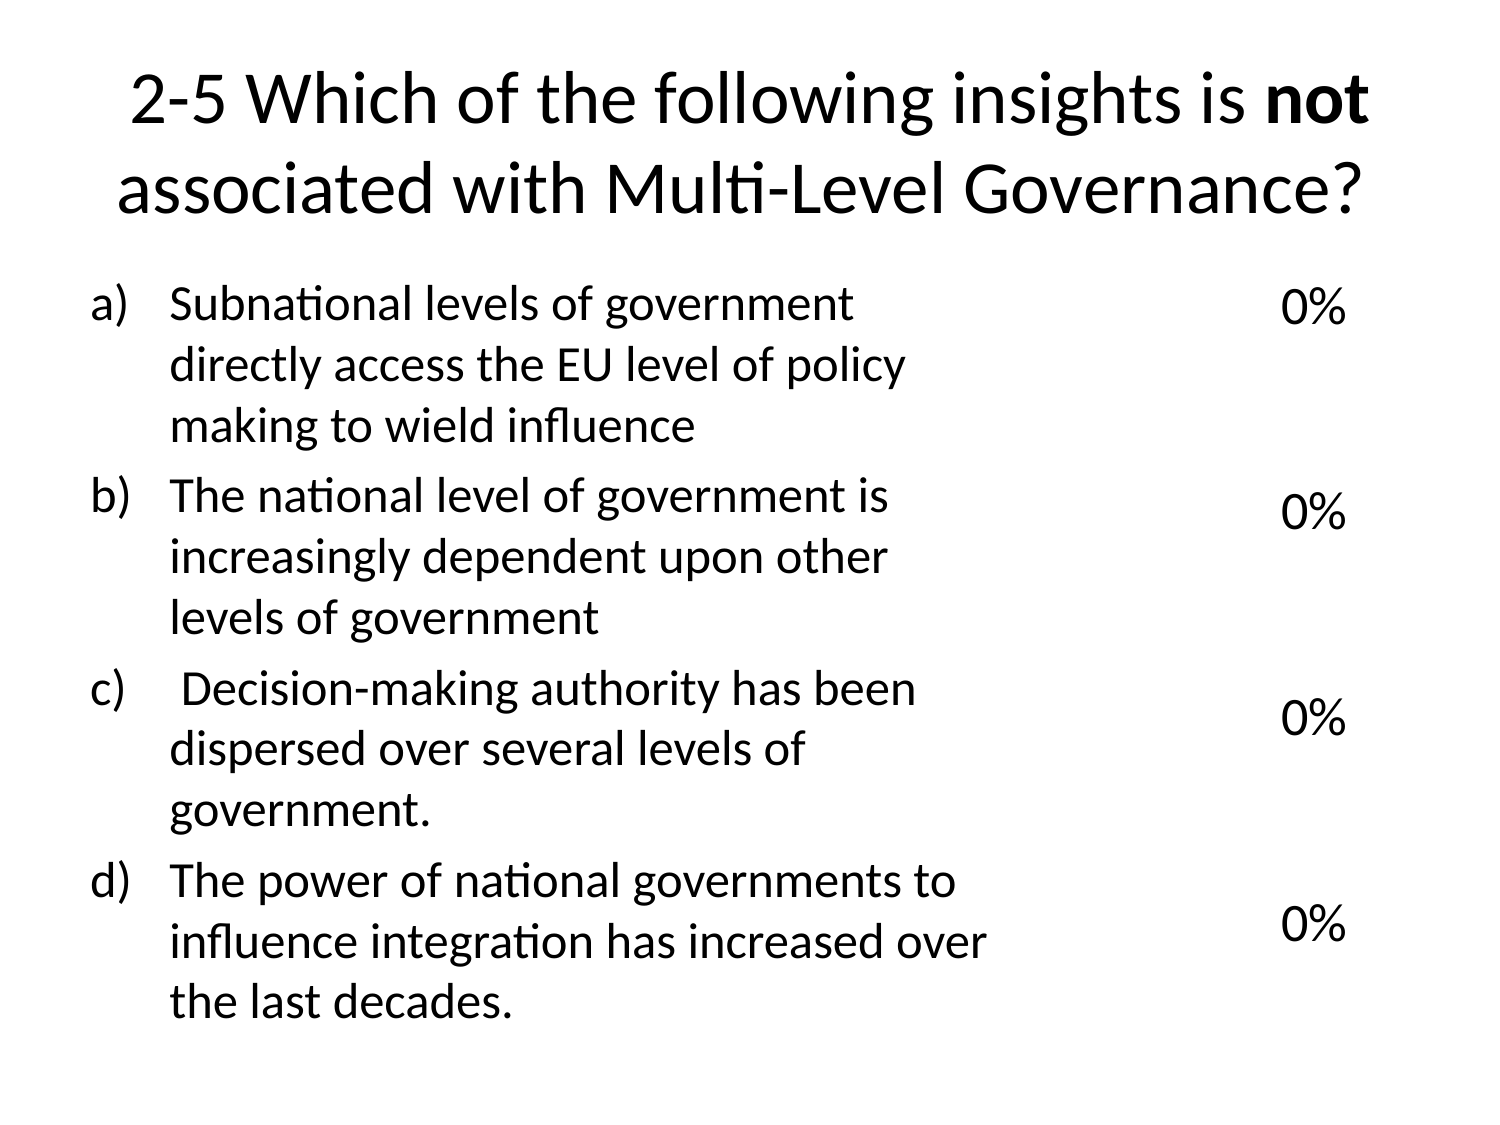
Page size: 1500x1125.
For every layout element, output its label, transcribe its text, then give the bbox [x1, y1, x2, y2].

title 2-5 Which of the following insights is not associated with Multi-Level Governance? [74, 37, 1426, 241]
list Subnational levels of government directly access the EU level of policy making to wield influence The national level of government is increasingly dependent upon other levels of government Decision-making authority has been dispersed over several levels of government. The power of national governments to influence integration has increased over the last decades. [74, 262, 1026, 1038]
list 0% 0% 0% 0% [1124, 262, 1363, 976]
